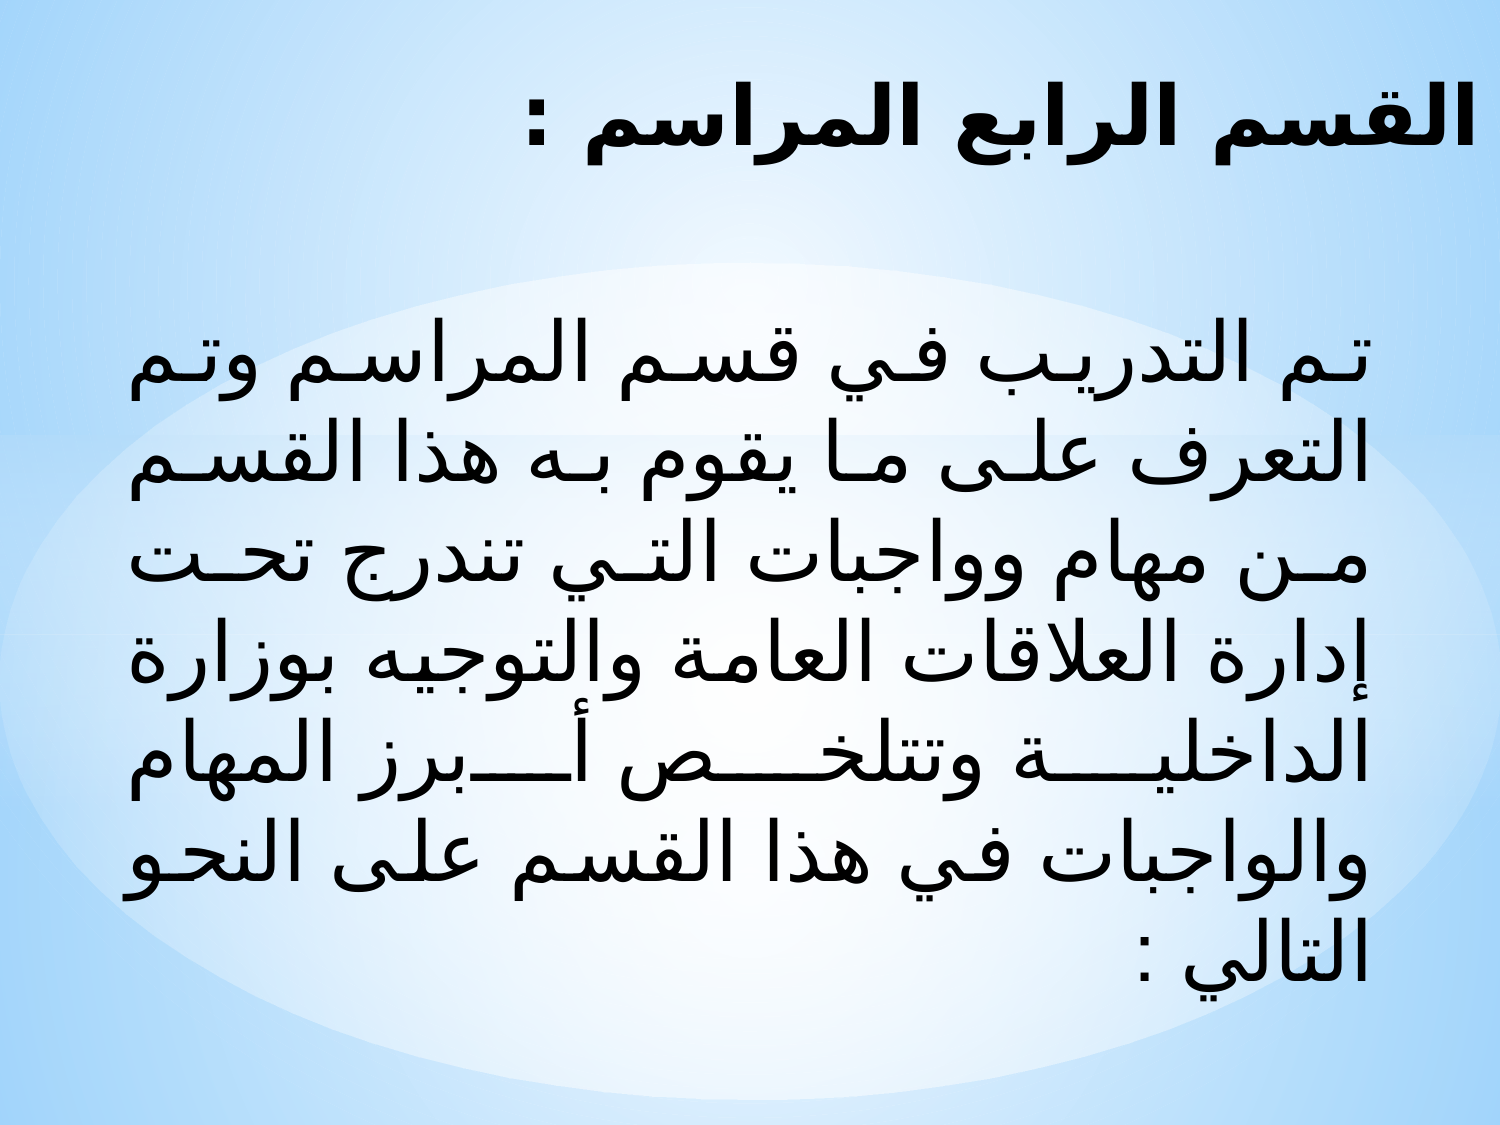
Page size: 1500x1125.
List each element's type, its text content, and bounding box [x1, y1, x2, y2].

text_box القسم الرابع المراسم : [505, 54, 1496, 170]
text_box تم التدريب في قسم المراسم وتم التعرف على ما يقوم به هذا القسم من مهام وواجبات التي تندرج تحت إدارة العلاقات العامة والتوجيه بوزارة الداخلية وتتلخص أبرز المهام والواجبات في هذا القسم على النحو التالي : [112, 290, 1389, 1006]
